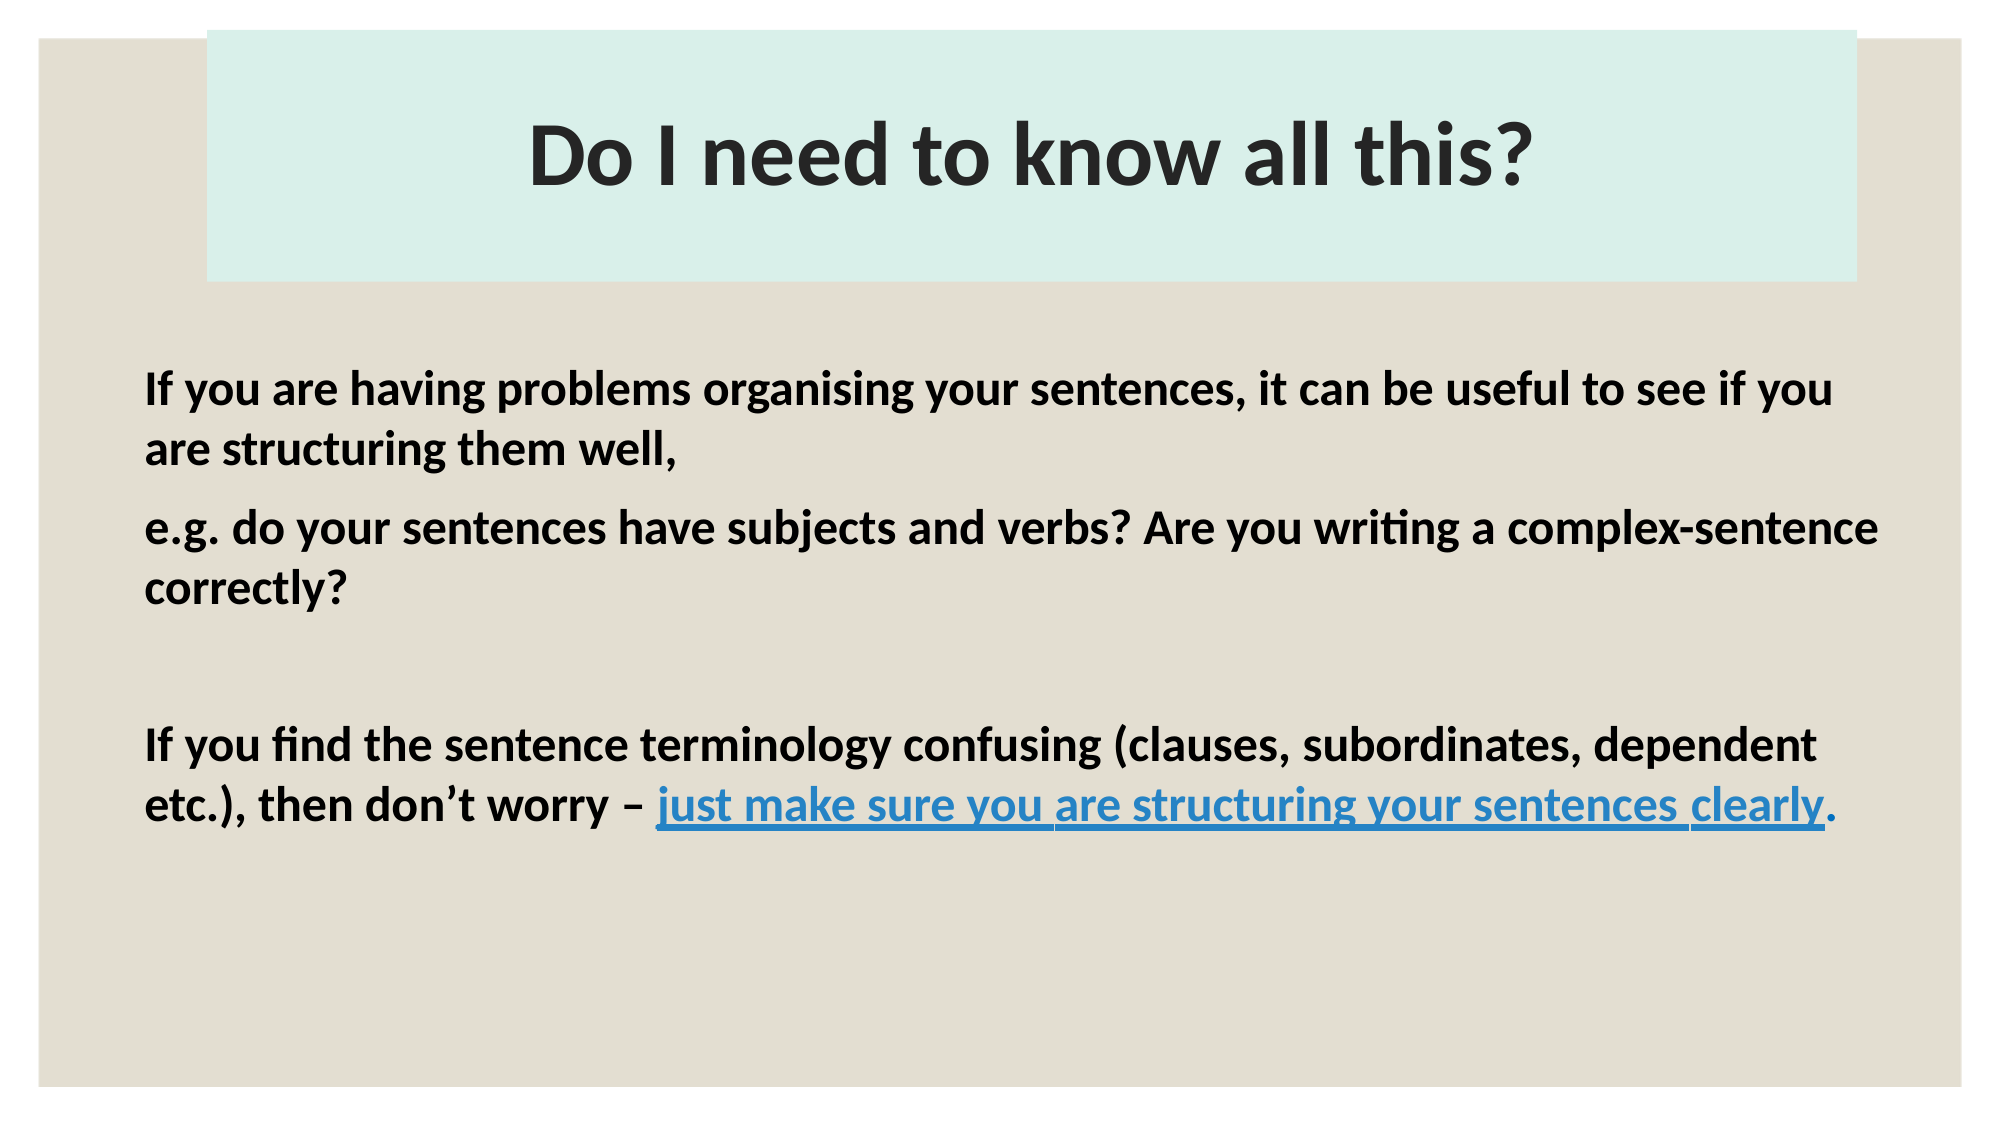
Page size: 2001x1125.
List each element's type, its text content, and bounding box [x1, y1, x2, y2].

title Do I need to know all this? [207, 29, 1858, 282]
text_box If you are having problems organising your sentences, it can be useful to see if you are structuring them well, e.g. do your sentences have subjects and verbs? Are you writing a complex-sentence correctly? If you find the sentence terminology confusing (clauses, subordinates, dependent etc.), then don’t worry – just make sure you are structuring your sentences clearly. [142, 353, 1894, 832]
picture [38, 38, 1962, 1087]
